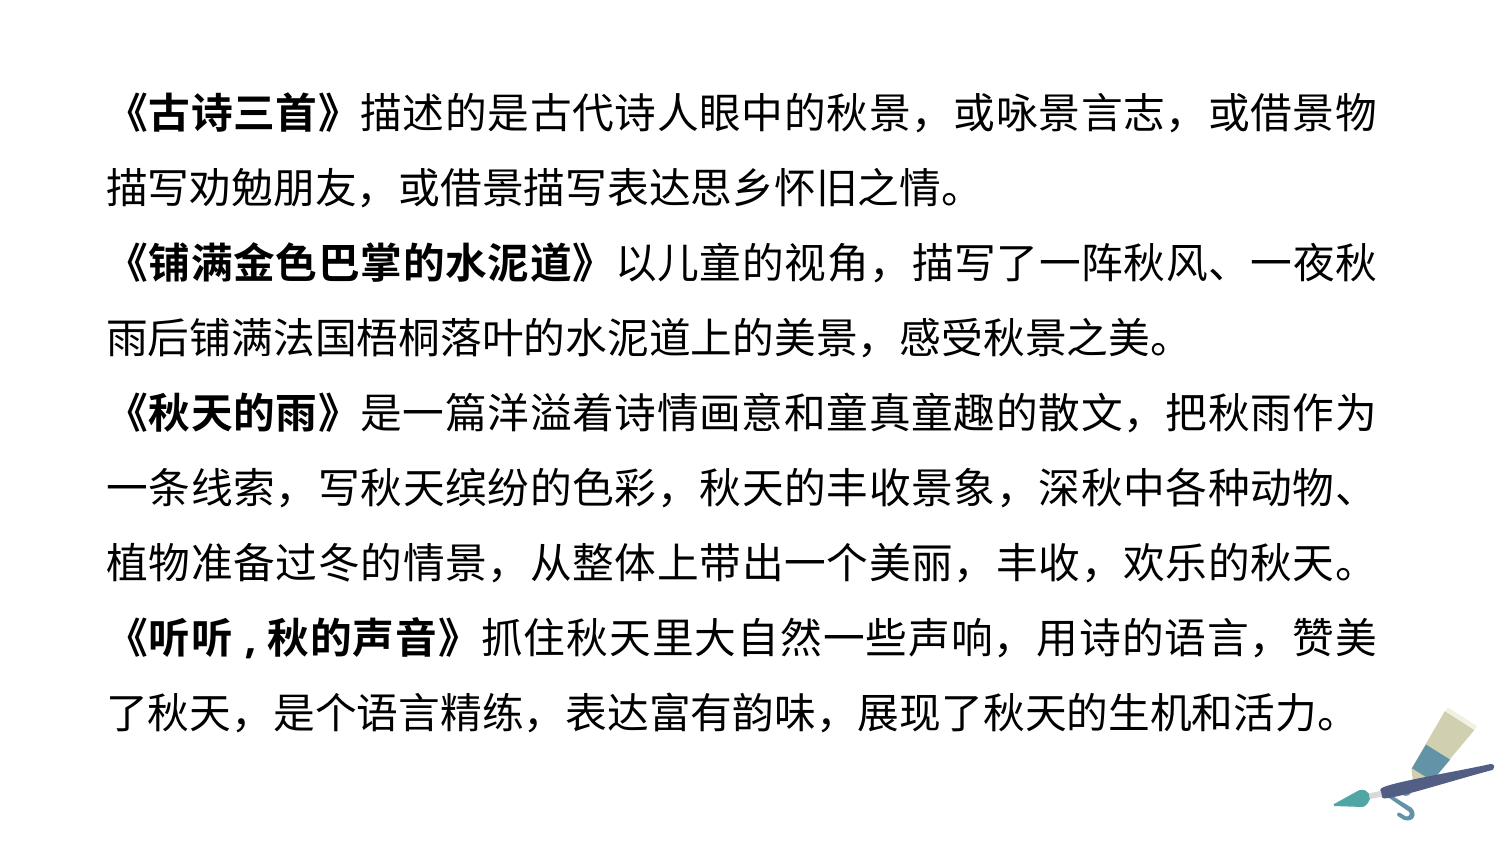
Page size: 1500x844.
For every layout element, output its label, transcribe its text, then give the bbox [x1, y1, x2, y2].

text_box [1358, 708, 1481, 844]
text_box 《古诗三首》描述的是古代诗人眼中的秋景，或咏景言志，或借景物描写劝勉朋友，或借景描写表达思乡怀旧之情。 《铺满金色巴掌的水泥道》以儿童的视角，描写了一阵秋风、一夜秋雨后铺满法国梧桐落叶的水泥道上的美景，感受秋景之美。 《秋天的雨》是一篇洋溢着诗情画意和童真童趣的散文，把秋雨作为一条线索，写秋天缤纷的色彩，秋天的丰收景象，深秋中各种动物、植物准备过冬的情景，从整体上带出一个美丽，丰收，欢乐的秋天。《听听,秋的声音》抓住秋天里大自然一些声响，用诗的语言，赞美了秋天，是个语言精练，表达富有韵味，展现了秋天的生机和活力。 [45, 54, 1393, 745]
